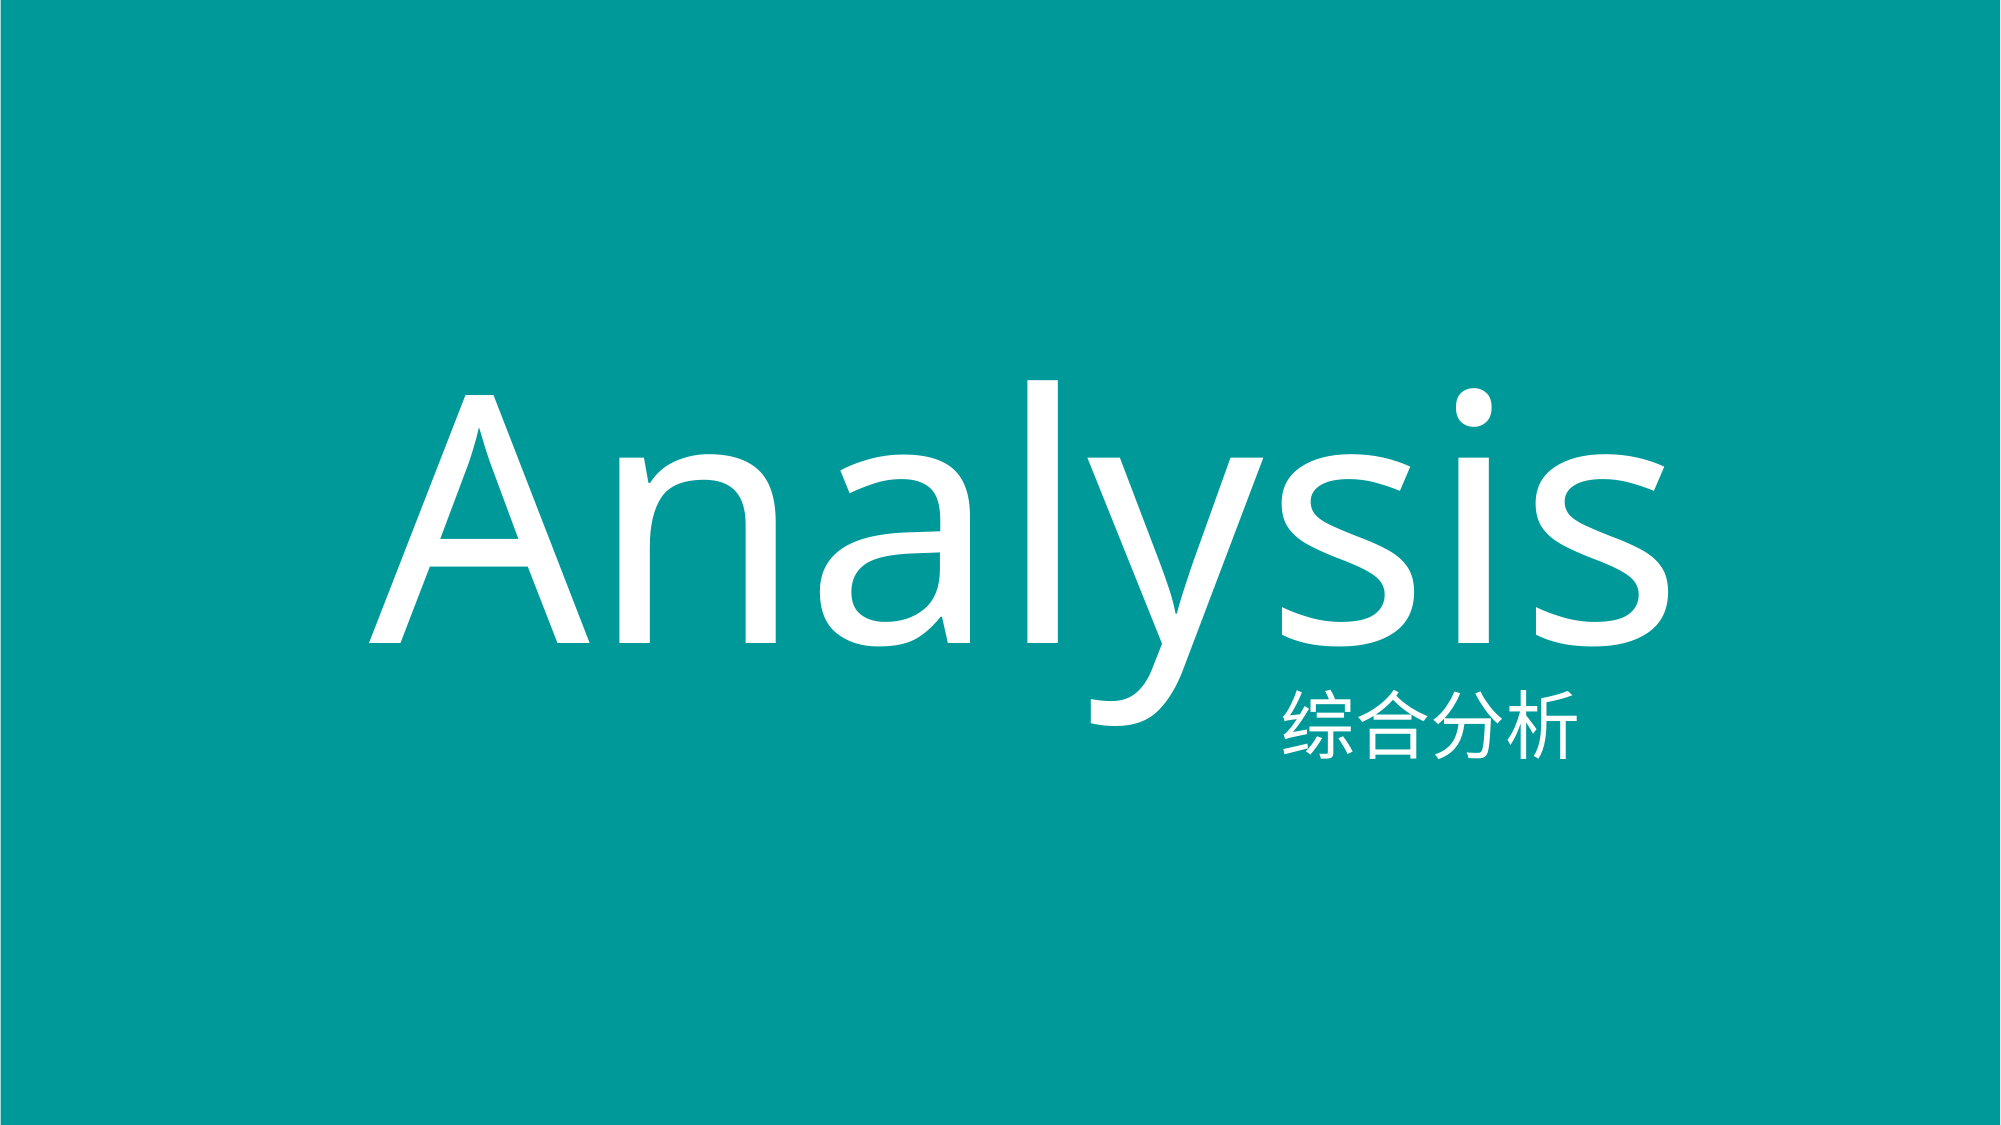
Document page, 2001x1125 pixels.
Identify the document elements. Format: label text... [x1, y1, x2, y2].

text_box 综合分析 [1265, 671, 2000, 776]
text_box Analysis [355, 290, 1775, 720]
